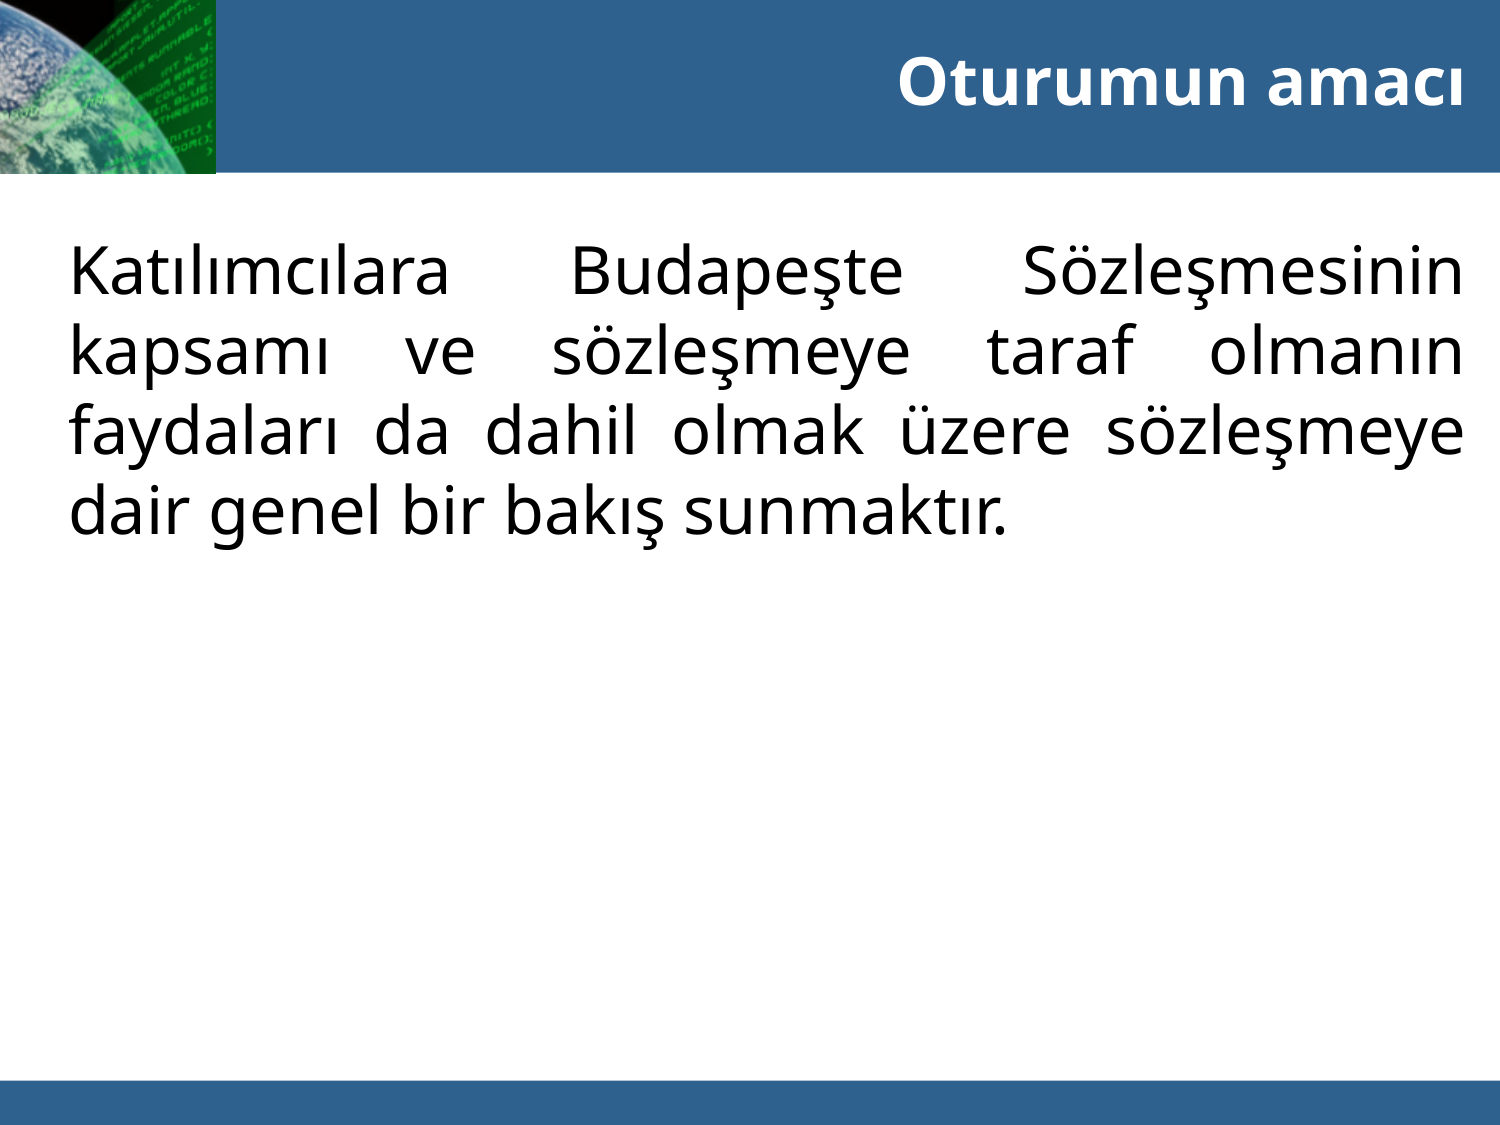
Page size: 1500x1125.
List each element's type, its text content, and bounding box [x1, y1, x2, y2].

list Katılımcılara Budapeşte Sözleşmesinin kapsamı ve sözleşmeye taraf olmanın faydaları da dahil olmak üzere sözleşmeye dair genel bir bakış sunmaktır. [53, 219, 1483, 1079]
text_box [220, 1, 1500, 175]
picture [0, 0, 216, 174]
text_box [0, 1079, 1500, 1125]
text_box Oturumun amacı [230, 31, 1483, 126]
